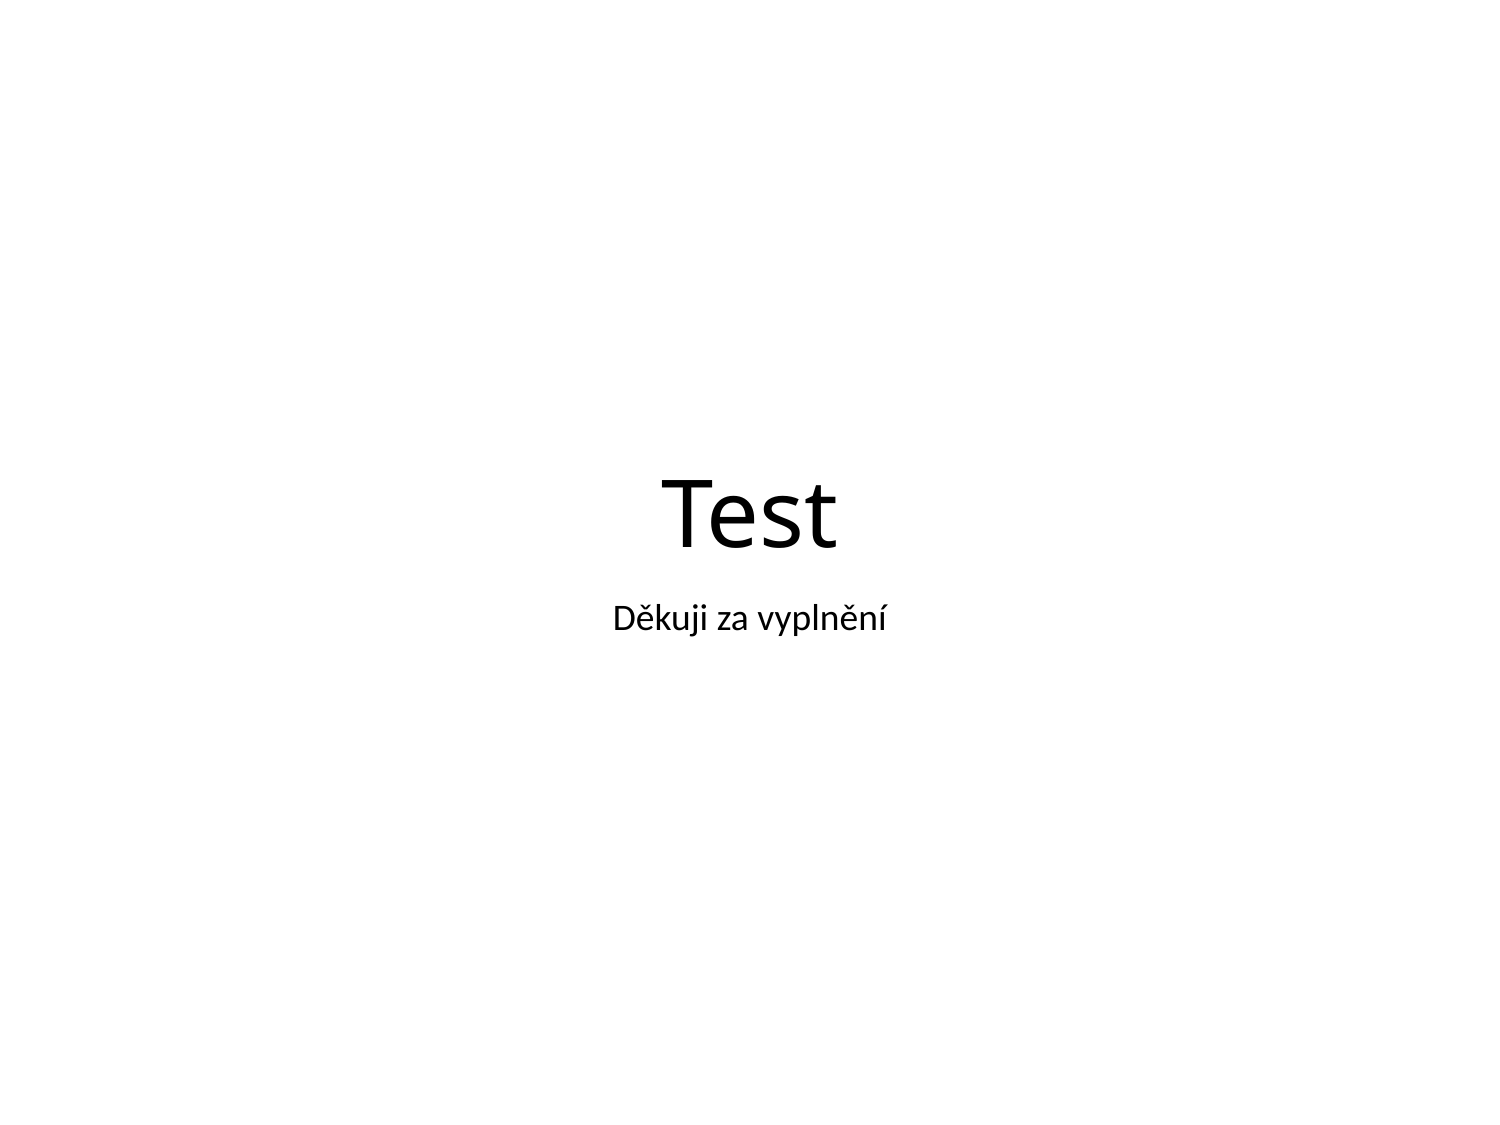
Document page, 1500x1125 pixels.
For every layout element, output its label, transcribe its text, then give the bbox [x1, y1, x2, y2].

subtitle Děkuji za vyplnění [187, 590, 1313, 863]
title Test [187, 184, 1313, 576]
